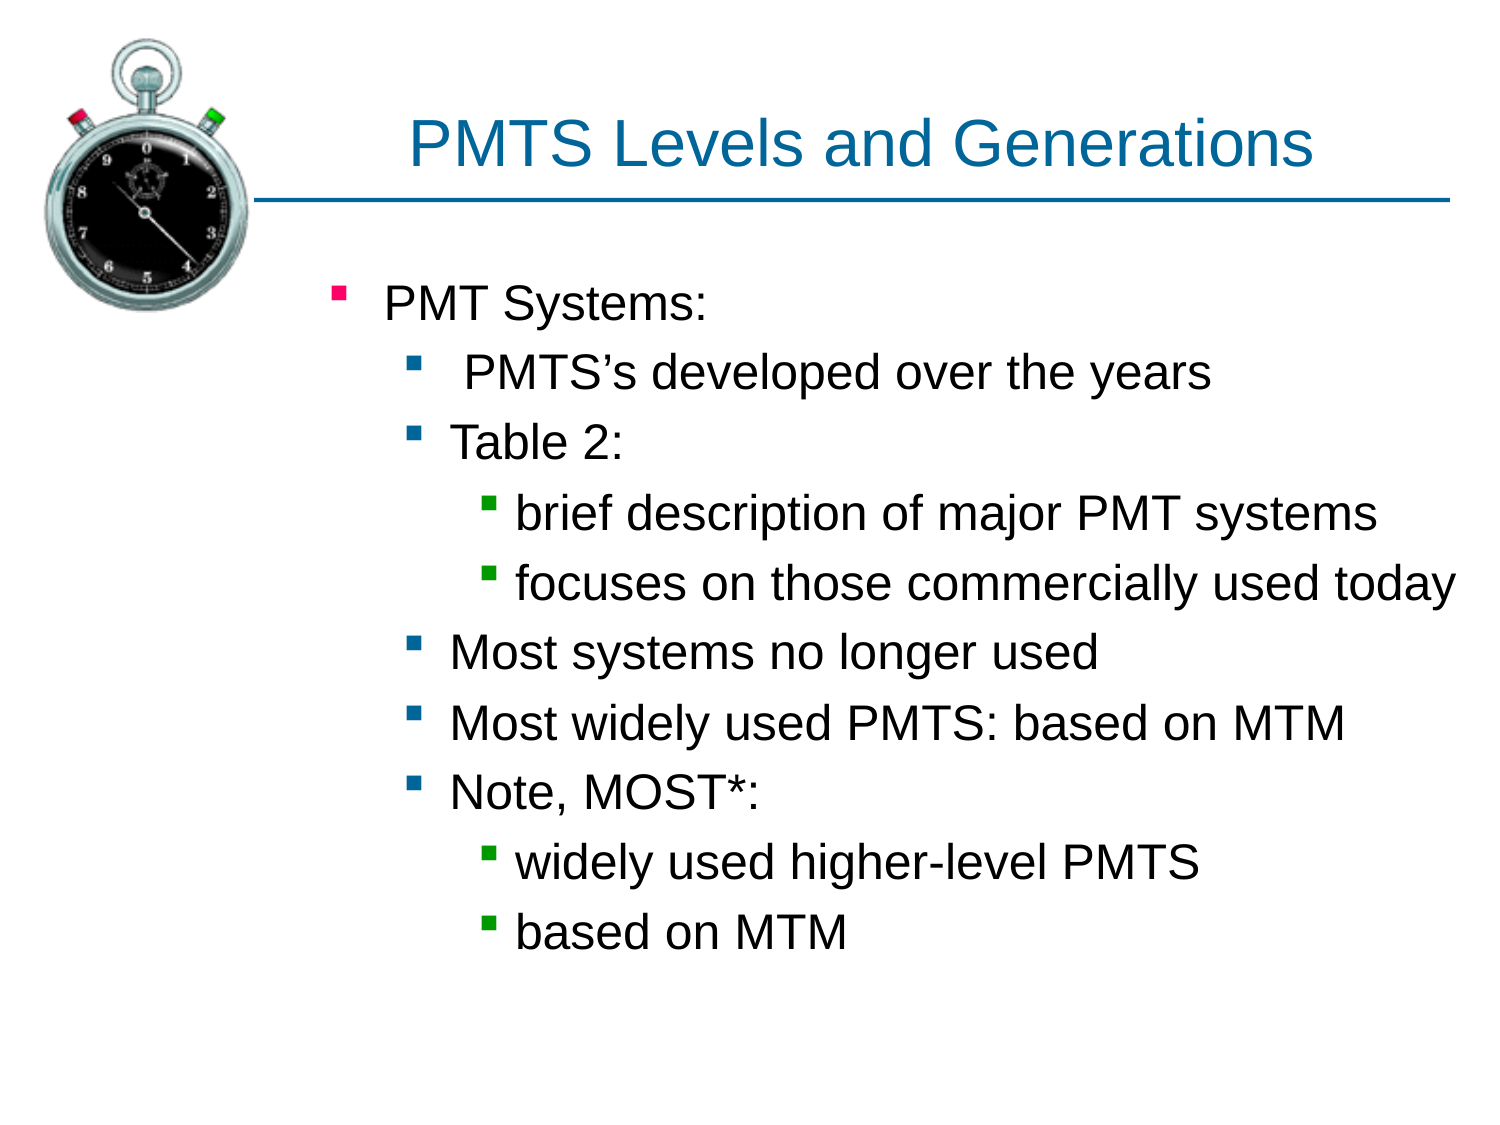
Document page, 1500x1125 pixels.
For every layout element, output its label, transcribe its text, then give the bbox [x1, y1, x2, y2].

title PMTS Levels and Generations [275, 37, 1450, 188]
picture [37, 37, 254, 313]
